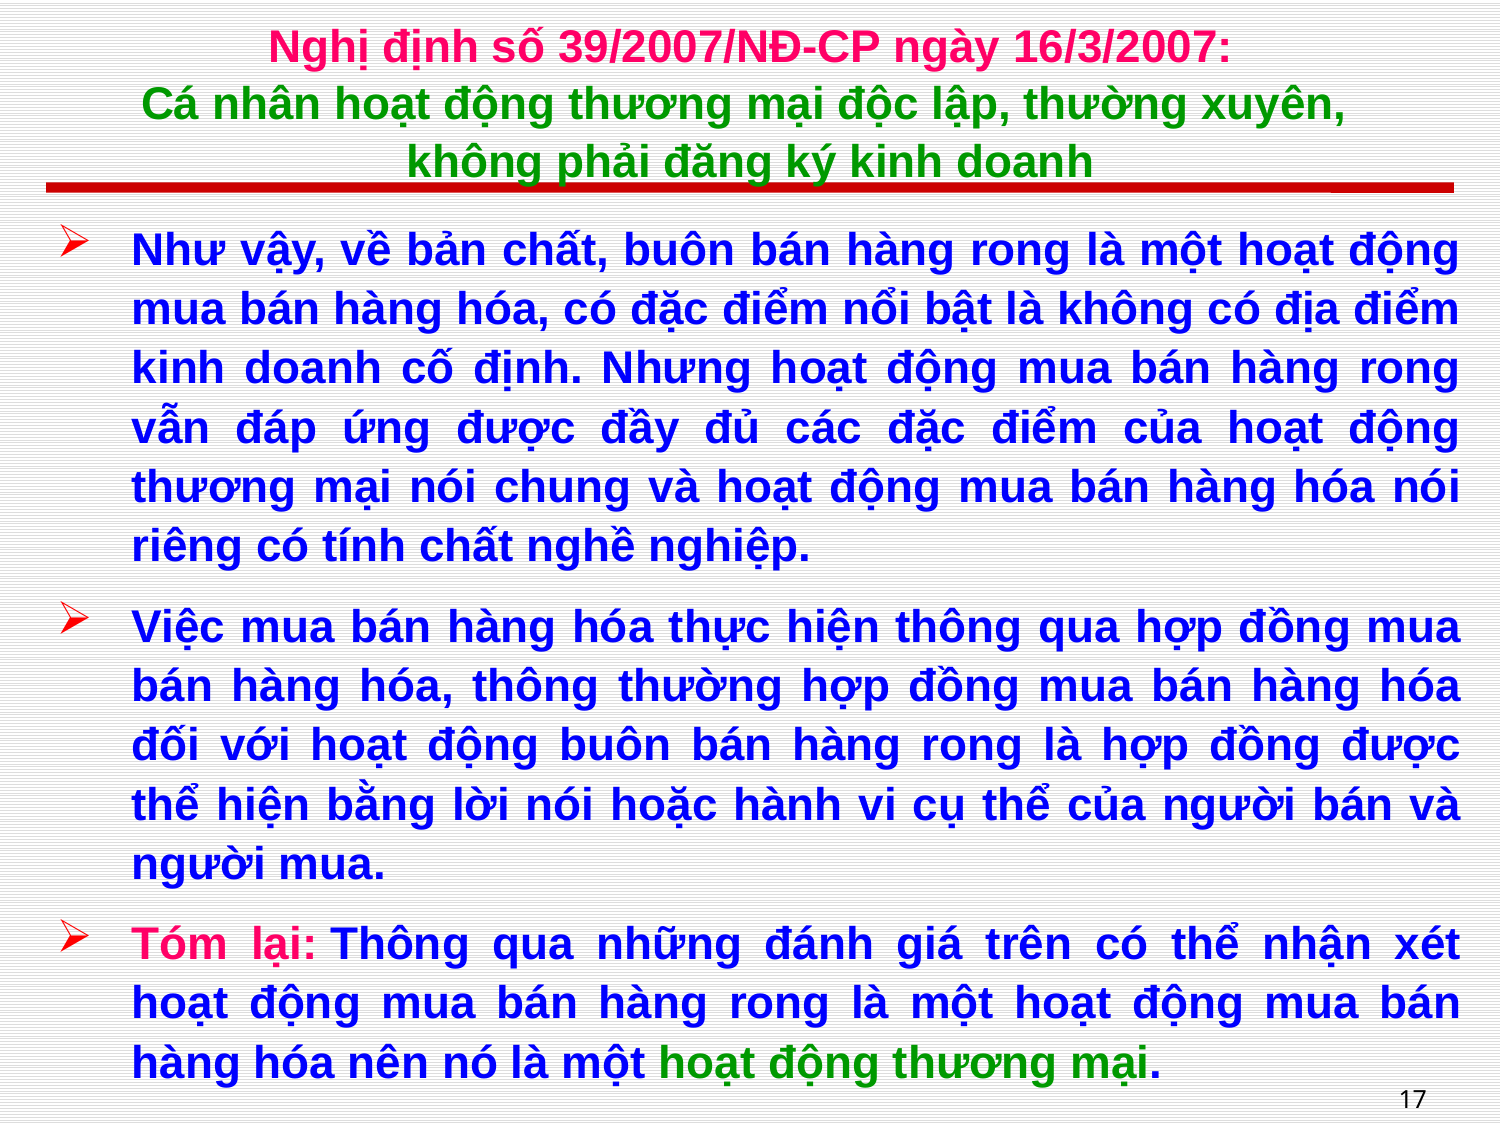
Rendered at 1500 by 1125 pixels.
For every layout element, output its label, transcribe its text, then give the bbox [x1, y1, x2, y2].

title Nghị định số 39/2007/NĐ-CP ngày 16/3/2007: Cá nhân hoạt động thương mại độc lập, thường xuyên, không phải đăng ký kinh doanh [38, 12, 1463, 188]
text_box Như vậy, về bản chất, buôn bán hàng rong là một hoạt động mua bán hàng hóa, có đặc điểm nổi bật là không có địa điểm kinh doanh cố định. Nhưng hoạt động mua bán hàng rong vẫn đáp ứng được đầy đủ các đặc điểm của hoạt động thương mại nói chung và hoạt động mua bán hàng hóa nói riêng có tính chất nghề nghiệp. Việc mua bán hàng hóa thực hiện thông qua hợp đồng mua bán hàng hóa, thông thường hợp đồng mua bán hàng hóa đối với hoạt động buôn bán hàng rong là hợp đồng được thể hiện bằng lời nói hoặc hành vi cụ thể của người bán và người mua. Tóm lại: Thông qua những đánh giá trên có thể nhận xét hoạt động mua bán hàng rong là một hoạt động mua bán hàng hóa nên nó là một hoạt động thương mại. [23, 199, 1477, 1088]
